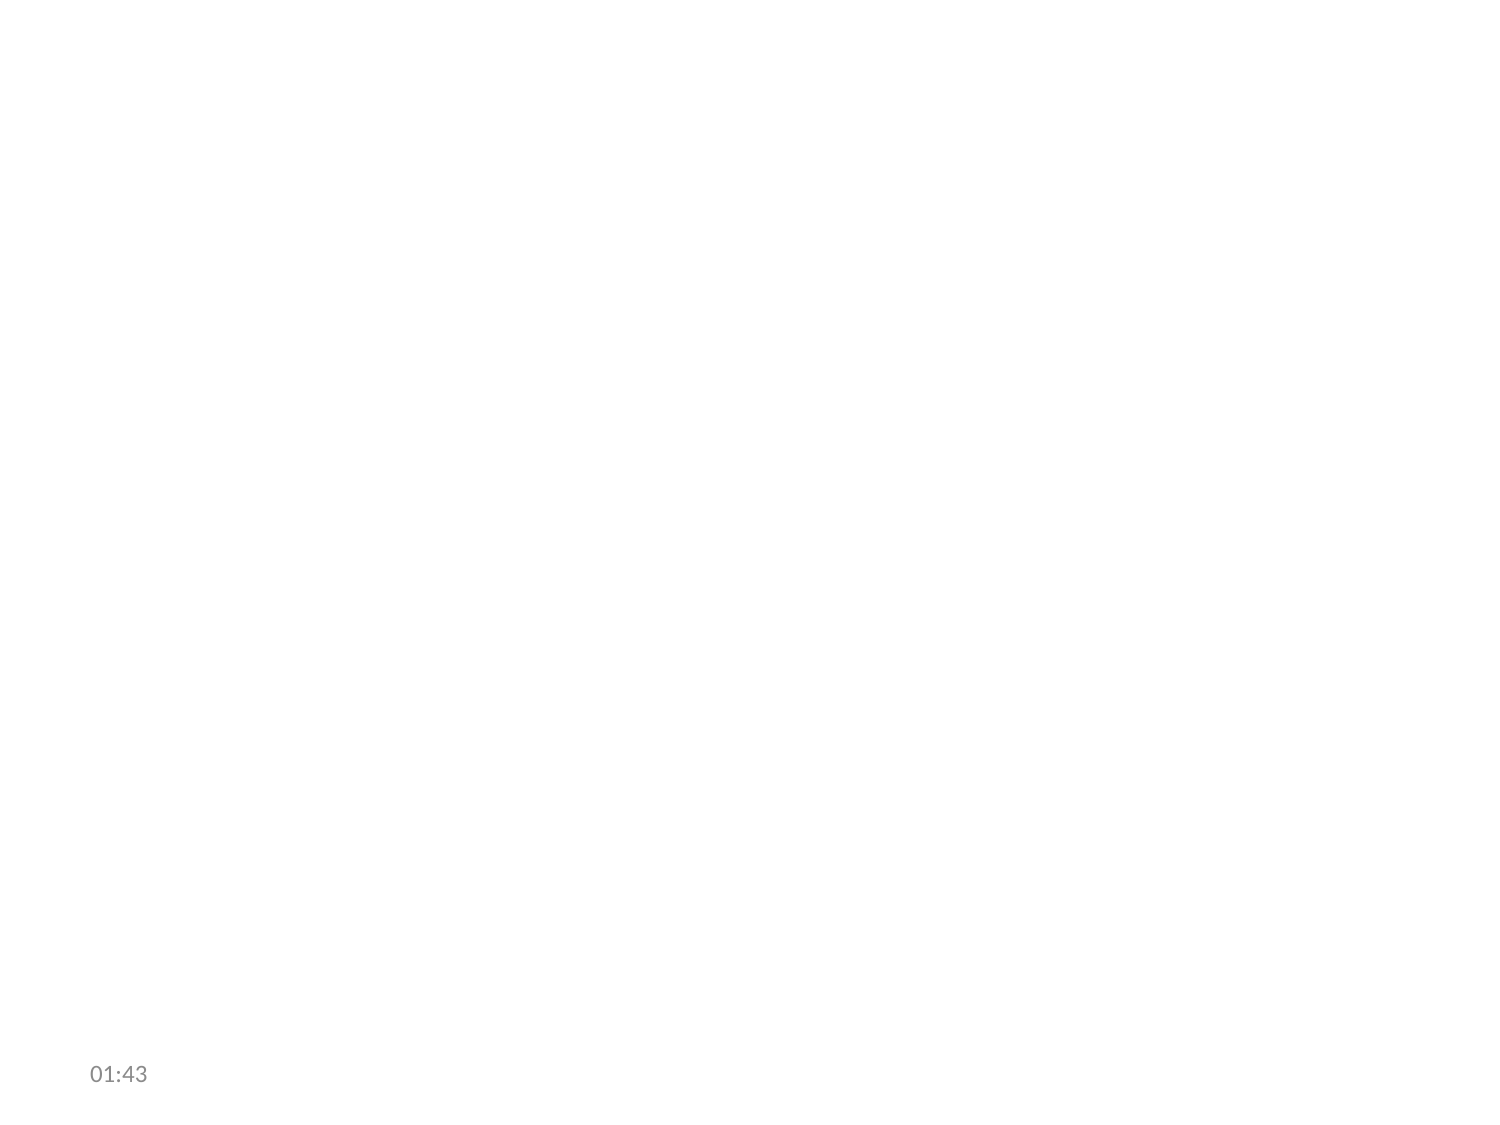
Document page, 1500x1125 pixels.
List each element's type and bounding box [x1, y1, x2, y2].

slide_number [75, 1042, 425, 1103]
